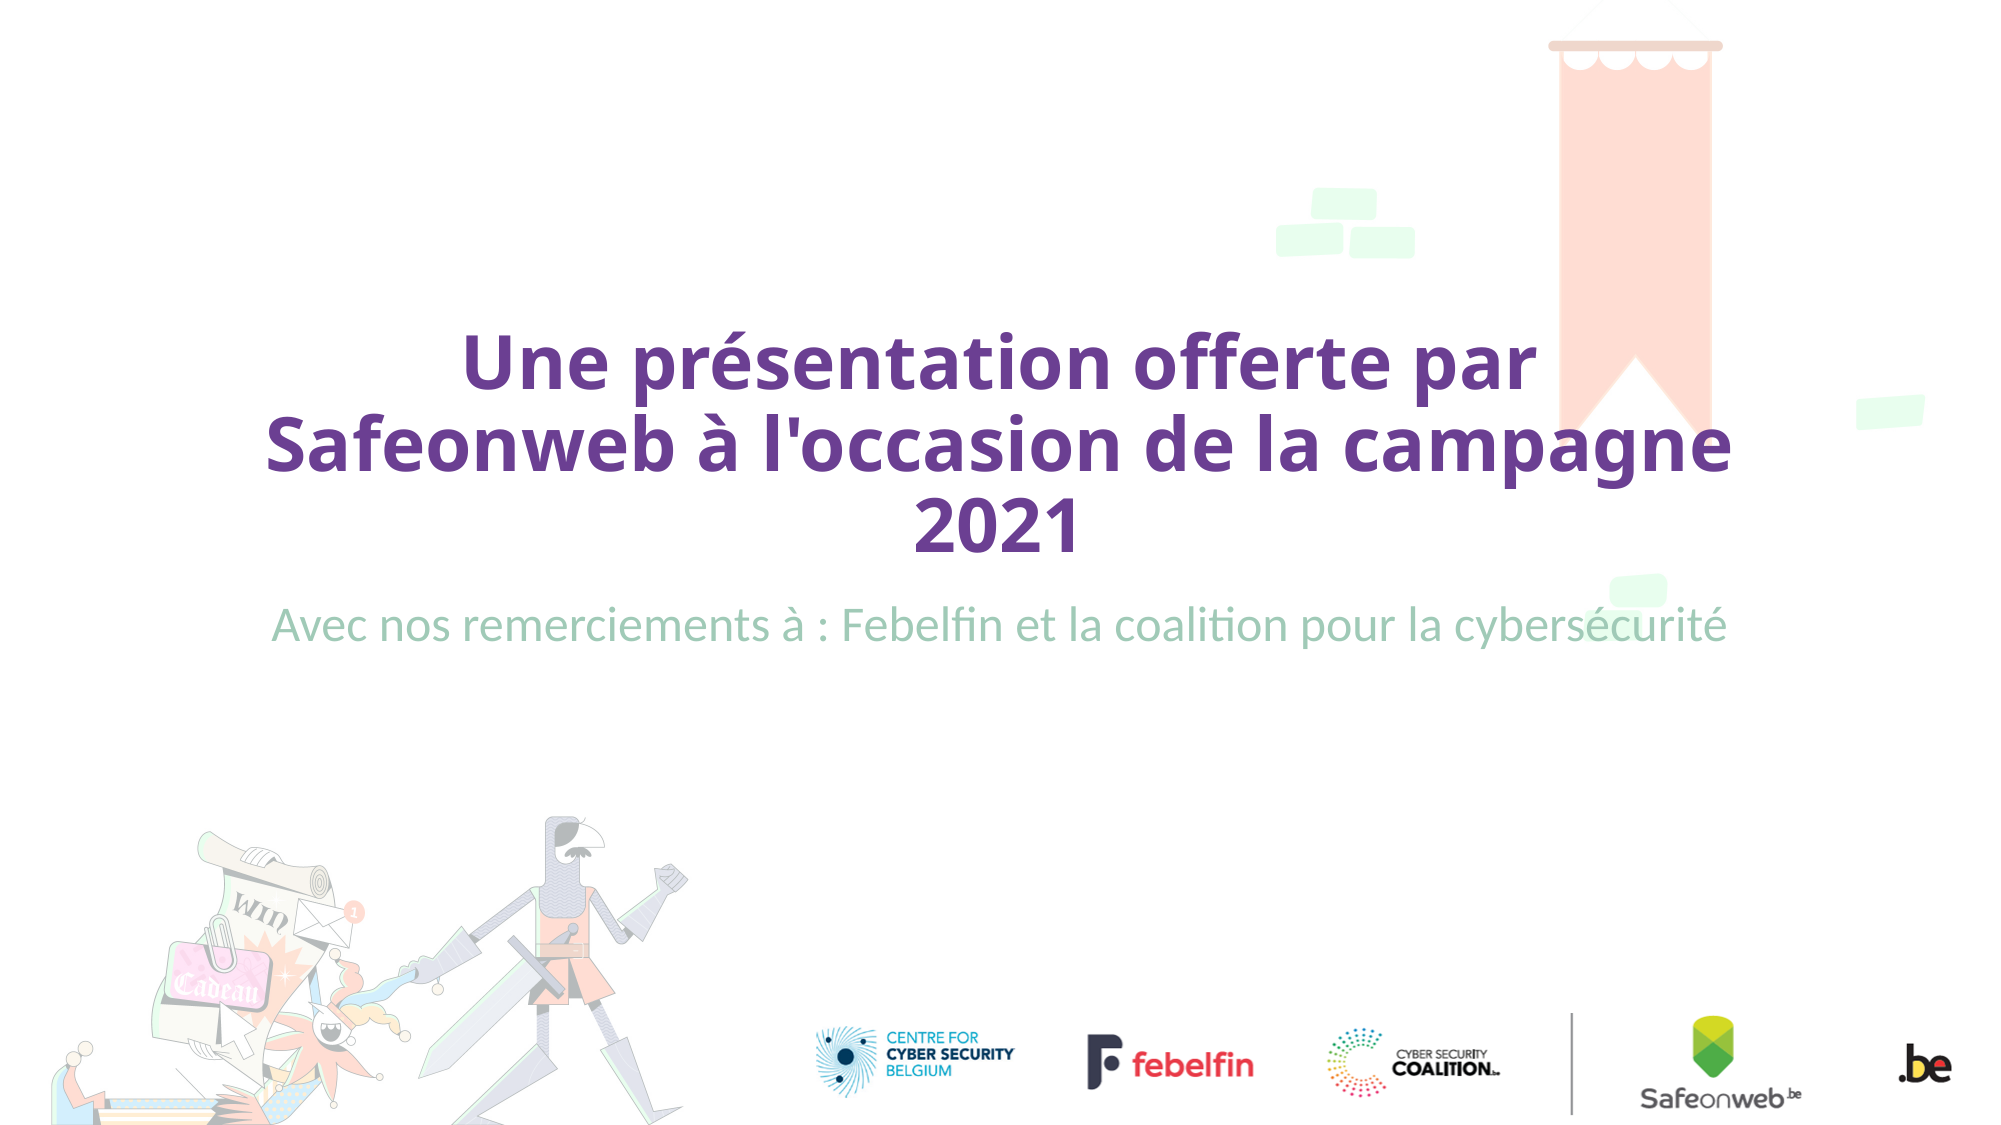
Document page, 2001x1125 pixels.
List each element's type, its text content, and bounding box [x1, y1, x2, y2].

title Une présentation offerte par Safeonweb à l'occasion de la campagne 2021 [249, 184, 1750, 576]
picture [802, 1013, 2000, 1117]
subtitle Avec nos remerciements à : Febelfin et la coalition pour la cybersécurité [249, 590, 1750, 863]
